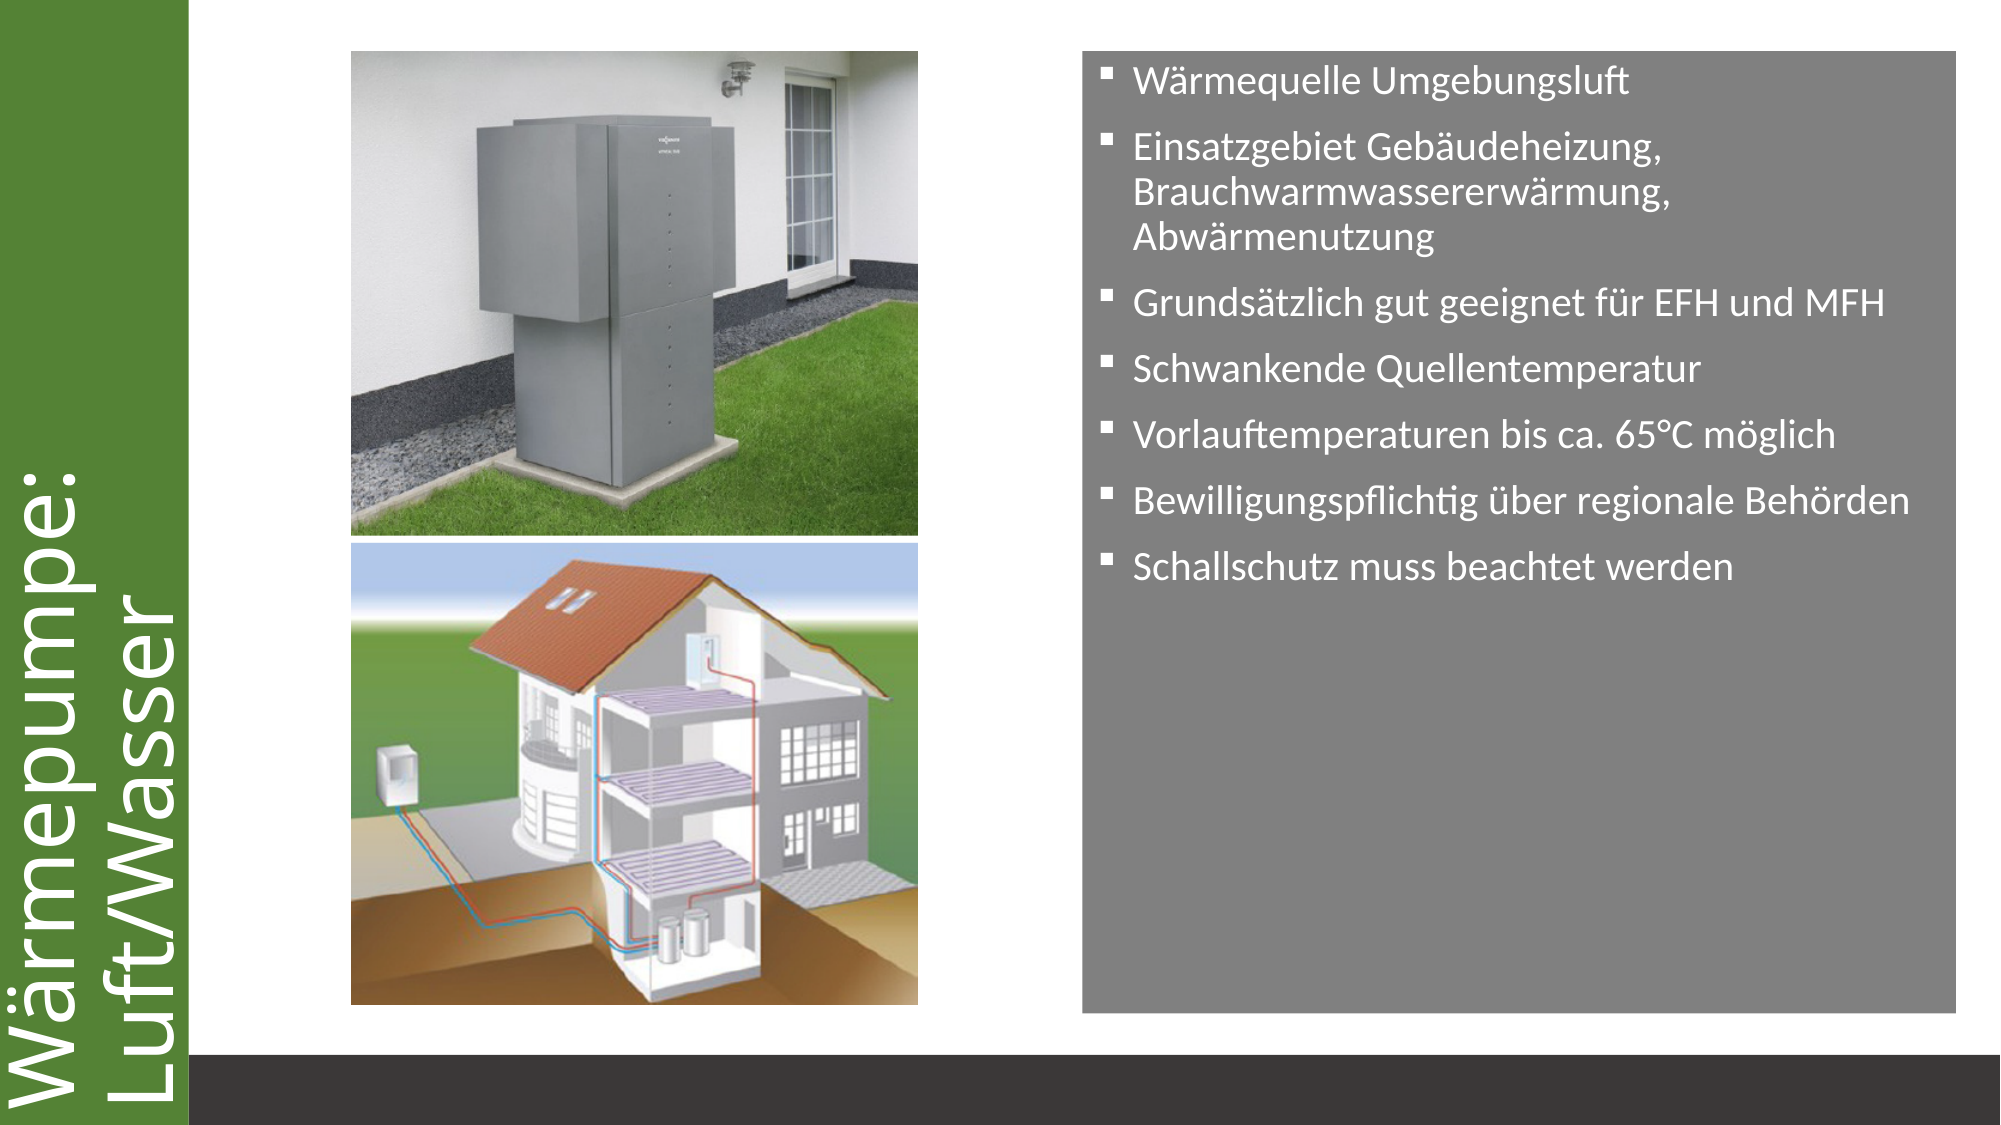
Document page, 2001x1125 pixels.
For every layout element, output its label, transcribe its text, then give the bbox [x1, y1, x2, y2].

list Wärmequelle Umgebungsluft Einsatzgebiet Gebäudeheizung, Brauchwarmwassererwärmung, Abwärmenutzung Grundsätzlich gut geeignet für EFH und MFH Schwankende Quellentemperatur Vorlauftemperaturen bis ca. 65°C möglich Bewilligungspflichtig über regionale Behörden Schallschutz muss beachtet werden [1082, 51, 1956, 1014]
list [351, 51, 918, 1005]
title Wärmepumpe: Luft/Wasser [0, 0, 189, 1125]
